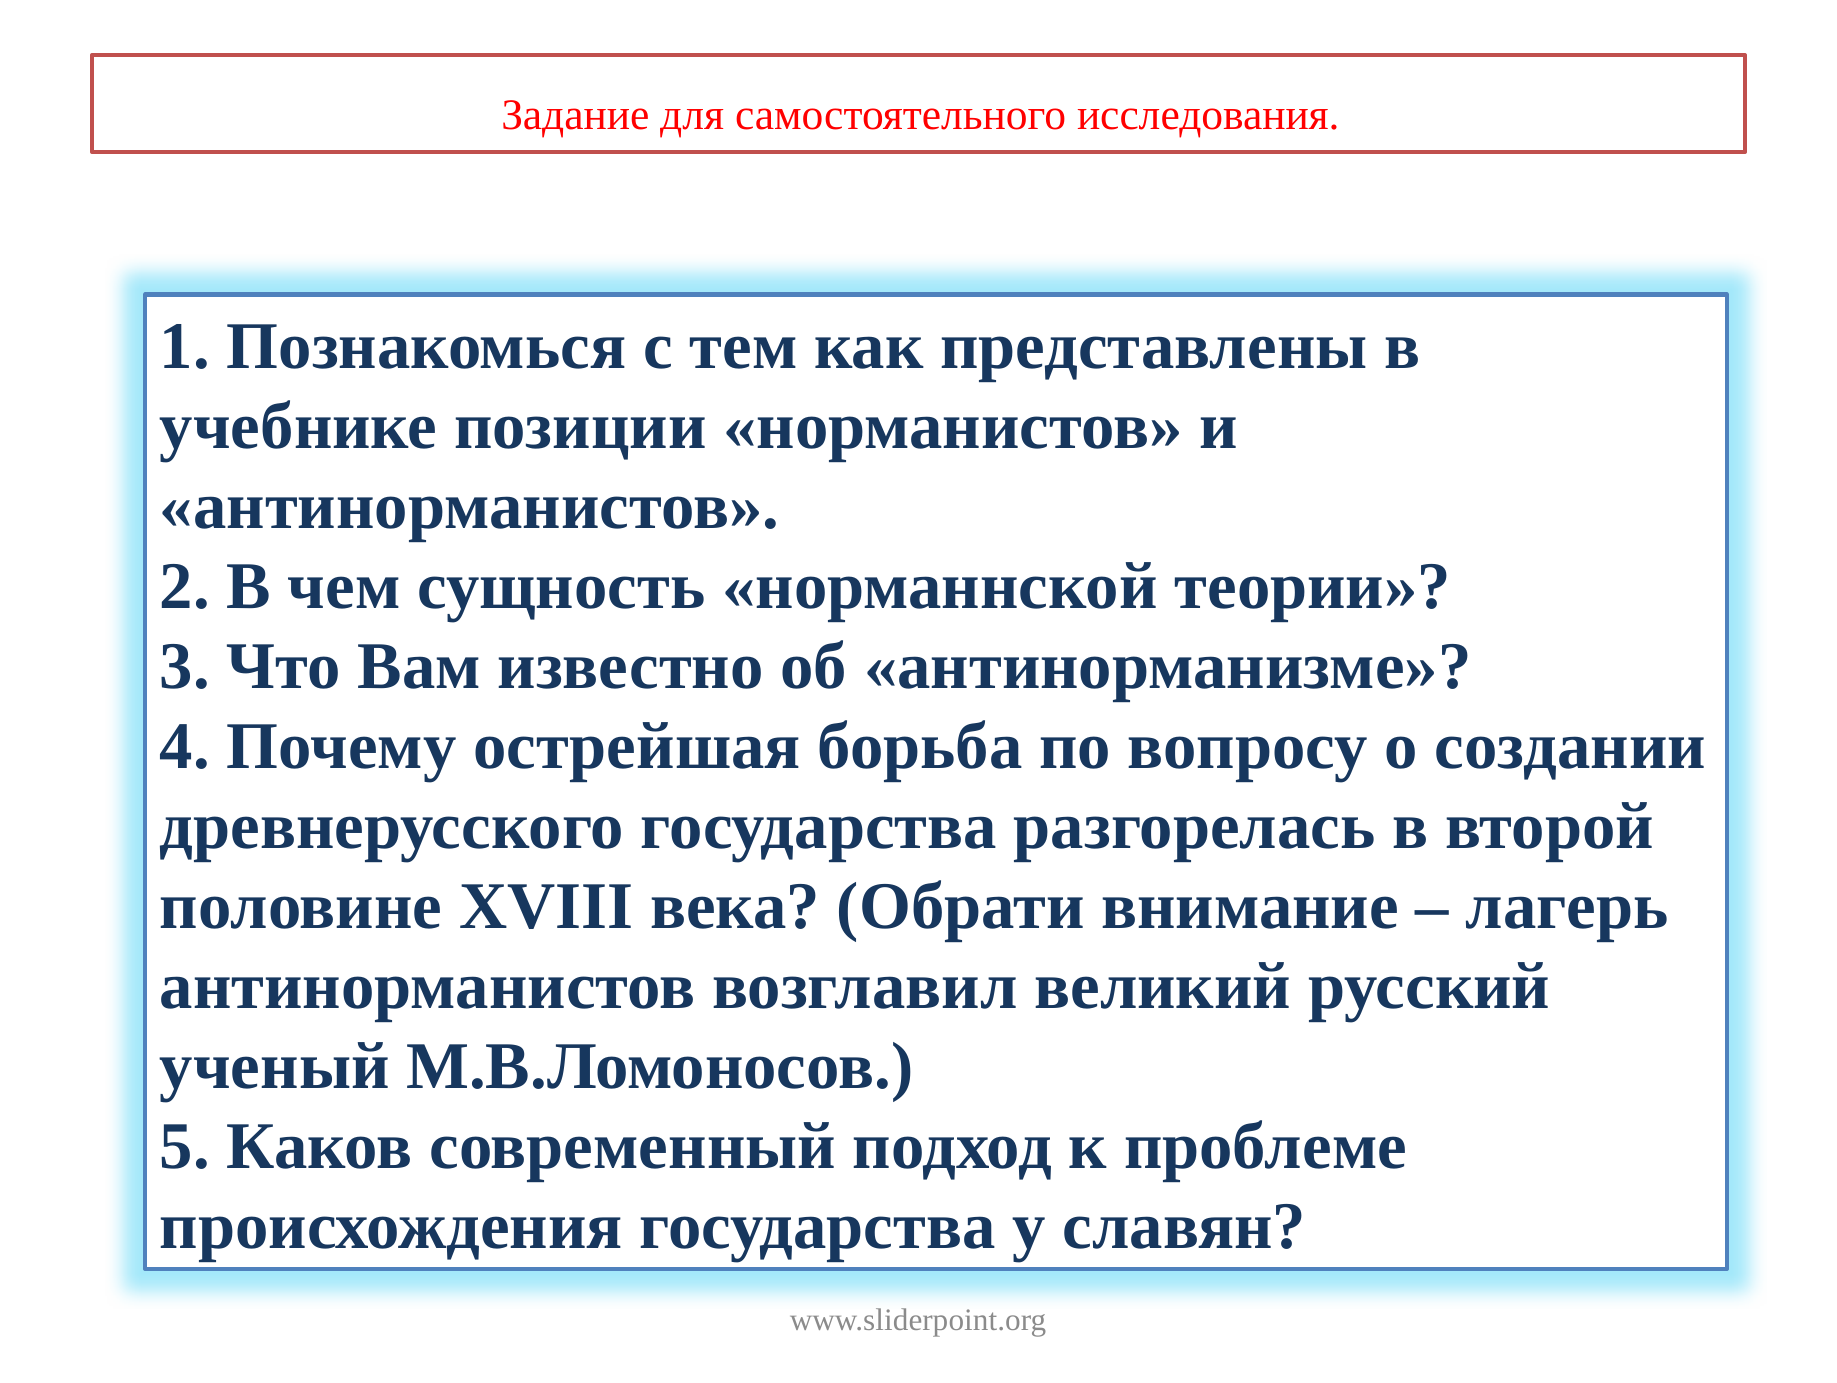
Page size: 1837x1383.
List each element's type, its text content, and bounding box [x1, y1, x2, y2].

text_box 1. Познакомься с тем как представлены в учебнике позиции «норманистов» и «антинорманистов». 2. В чем сущность «норманнской теории»? 3. Что Вам известно об «антинорманизме»? 4. Почему острейшая борьба по вопросу о создании древнерусского государства разгорелась в второй половине XVIII века? (Обрати внимание – лагерь антинорманистов возглавил великий русский ученый М.В.Ломоносов.) 5. Каков современный подход к проблеме происхождения государства у славян? [143, 292, 1729, 1271]
footer www.sliderpoint.org [627, 1280, 1210, 1355]
title Задание для самостоятельного исследования. [90, 53, 1747, 154]
